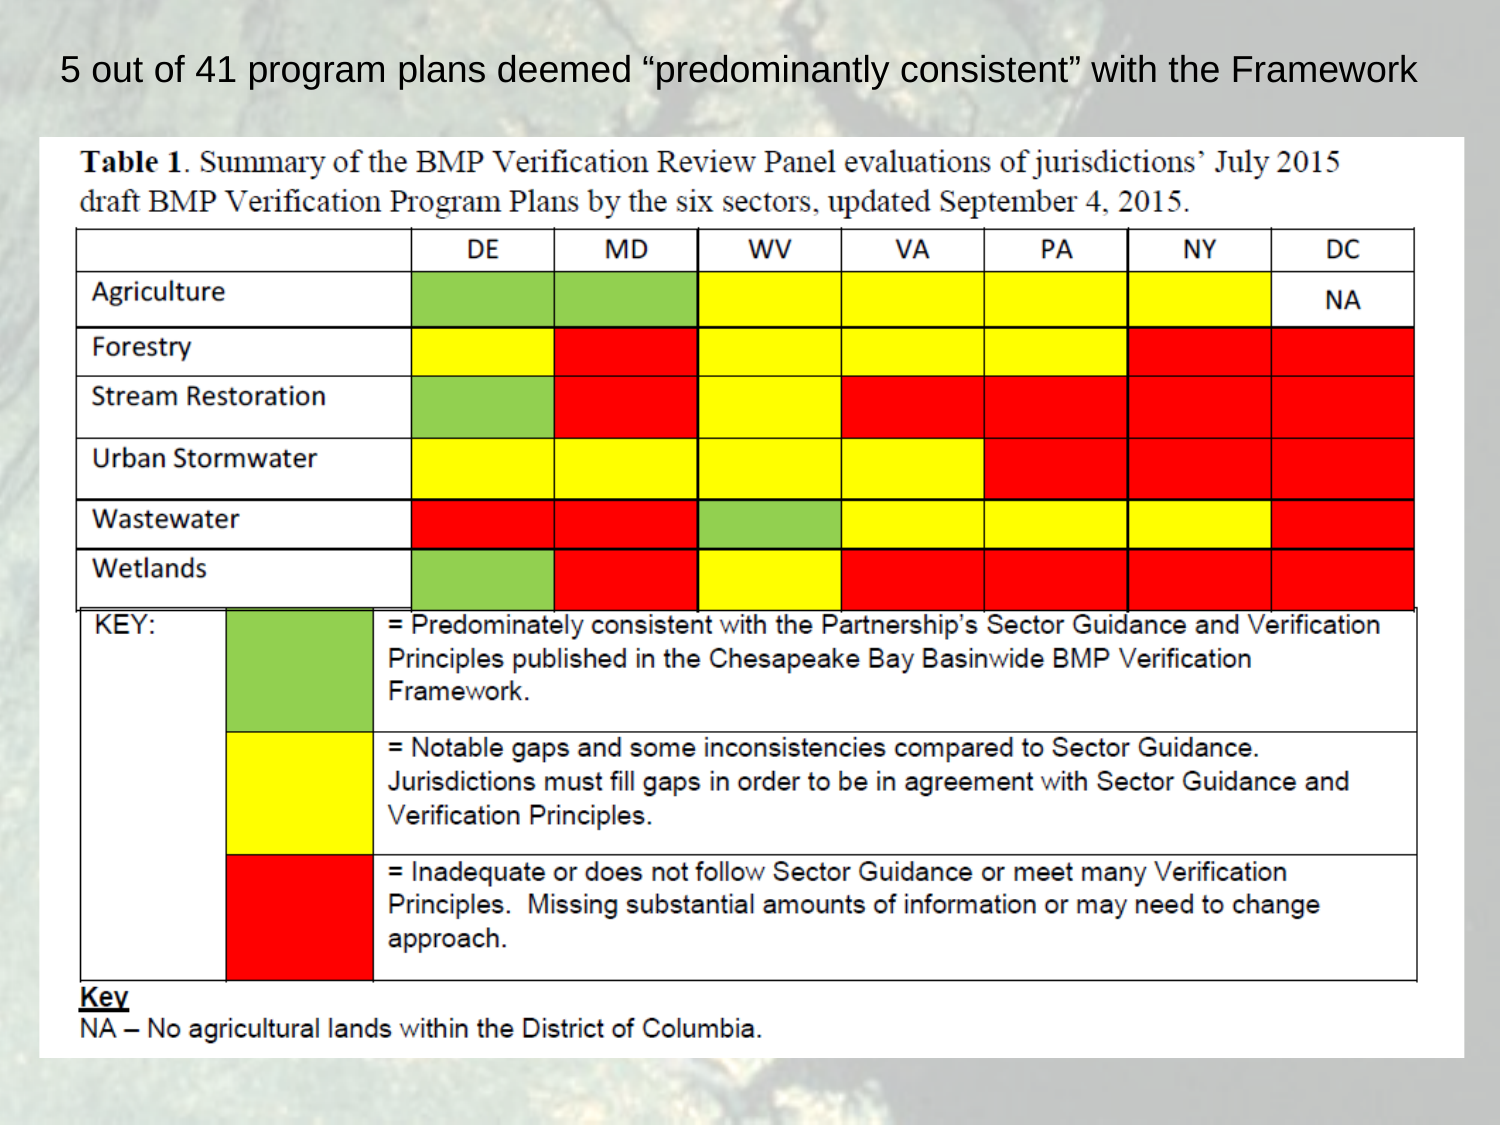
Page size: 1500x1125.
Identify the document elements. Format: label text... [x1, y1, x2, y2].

picture [39, 137, 1465, 1058]
text_box 5 out of 41 program plans deemed “predominantly consistent” with the Framework [45, 37, 1458, 98]
